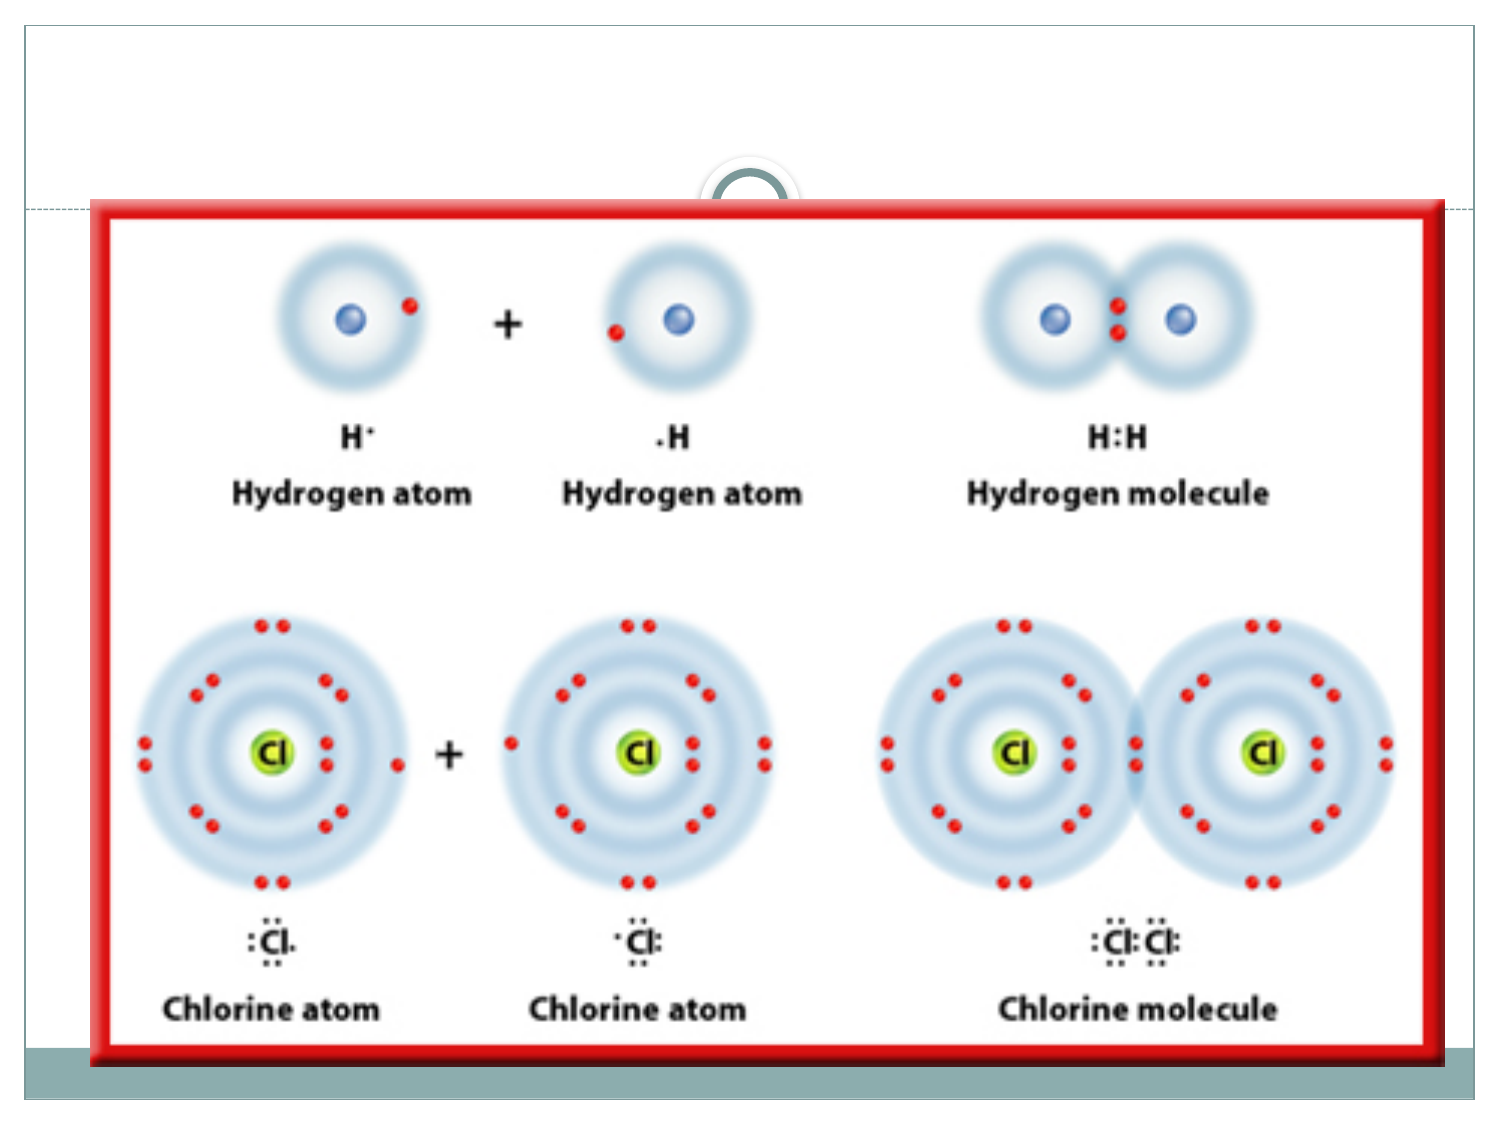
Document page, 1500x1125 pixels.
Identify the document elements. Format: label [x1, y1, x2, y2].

picture [90, 199, 1445, 1067]
